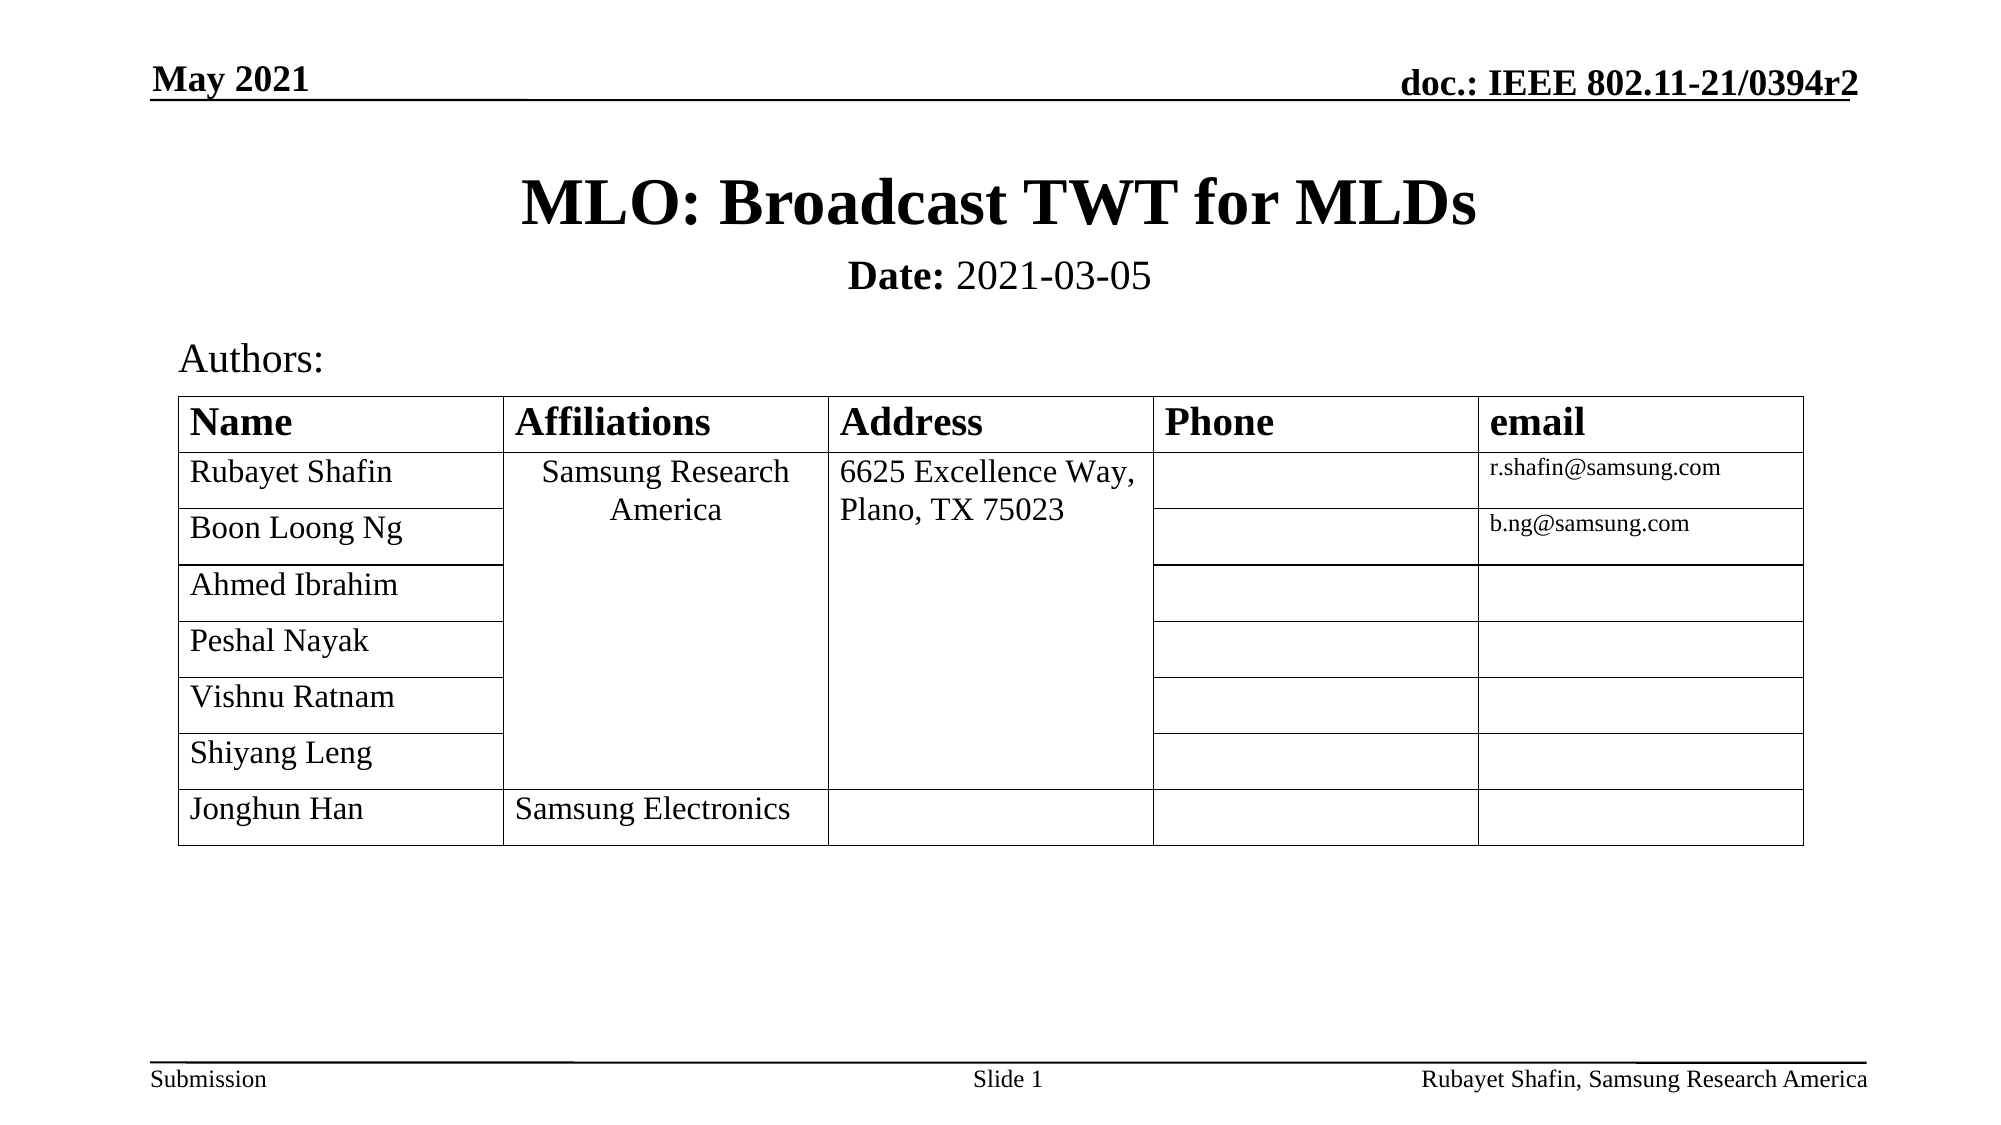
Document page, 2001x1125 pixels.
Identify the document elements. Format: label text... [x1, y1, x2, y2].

footer Rubayet Shafin, Samsung Research America [1171, 1061, 1869, 1093]
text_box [163, 395, 1849, 895]
slide_number Slide 1 [950, 1061, 1067, 1123]
title MLO: Broadcast TWT for MLDs [149, 76, 1851, 319]
subtitle Date: 2021-03-05 [299, 239, 1701, 319]
text_box Authors: [162, 323, 401, 387]
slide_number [152, 54, 563, 100]
